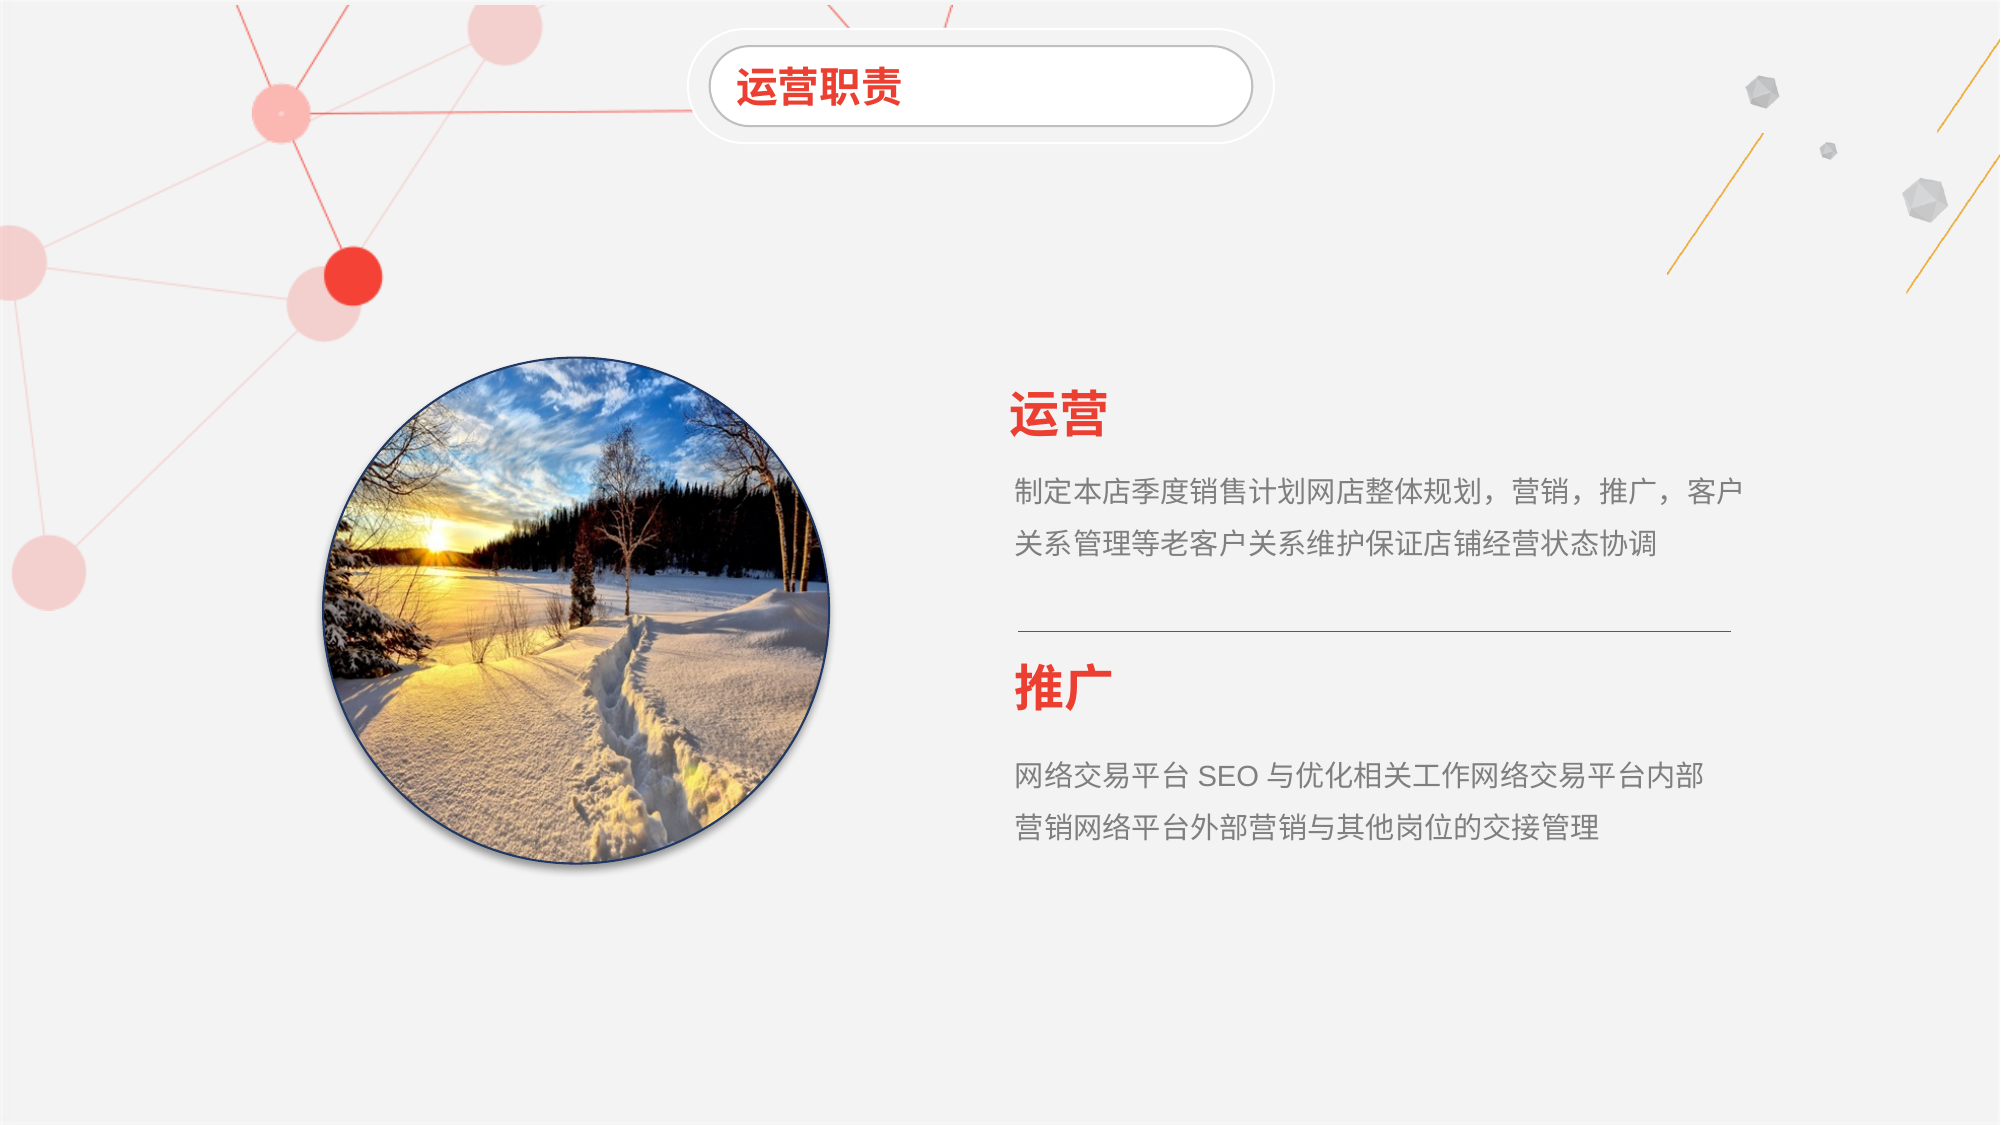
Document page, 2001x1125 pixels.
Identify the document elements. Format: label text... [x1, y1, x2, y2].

text_box 推广 [999, 649, 1305, 724]
text_box 制定本店季度销售计划网店整体规划，营销，推广，客户关系管理等老客户关系维护保证店铺经营状态协调 [999, 448, 1763, 568]
picture [0, 0, 2001, 1125]
text_box 网络交易平台SEO与优化相关工作网络交易平台内部营销网络平台外部营销与其他岗位的交接管理 [1000, 732, 1749, 852]
text_box 运营 [994, 375, 1209, 450]
text_box [322, 611, 831, 865]
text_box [687, 28, 1275, 144]
